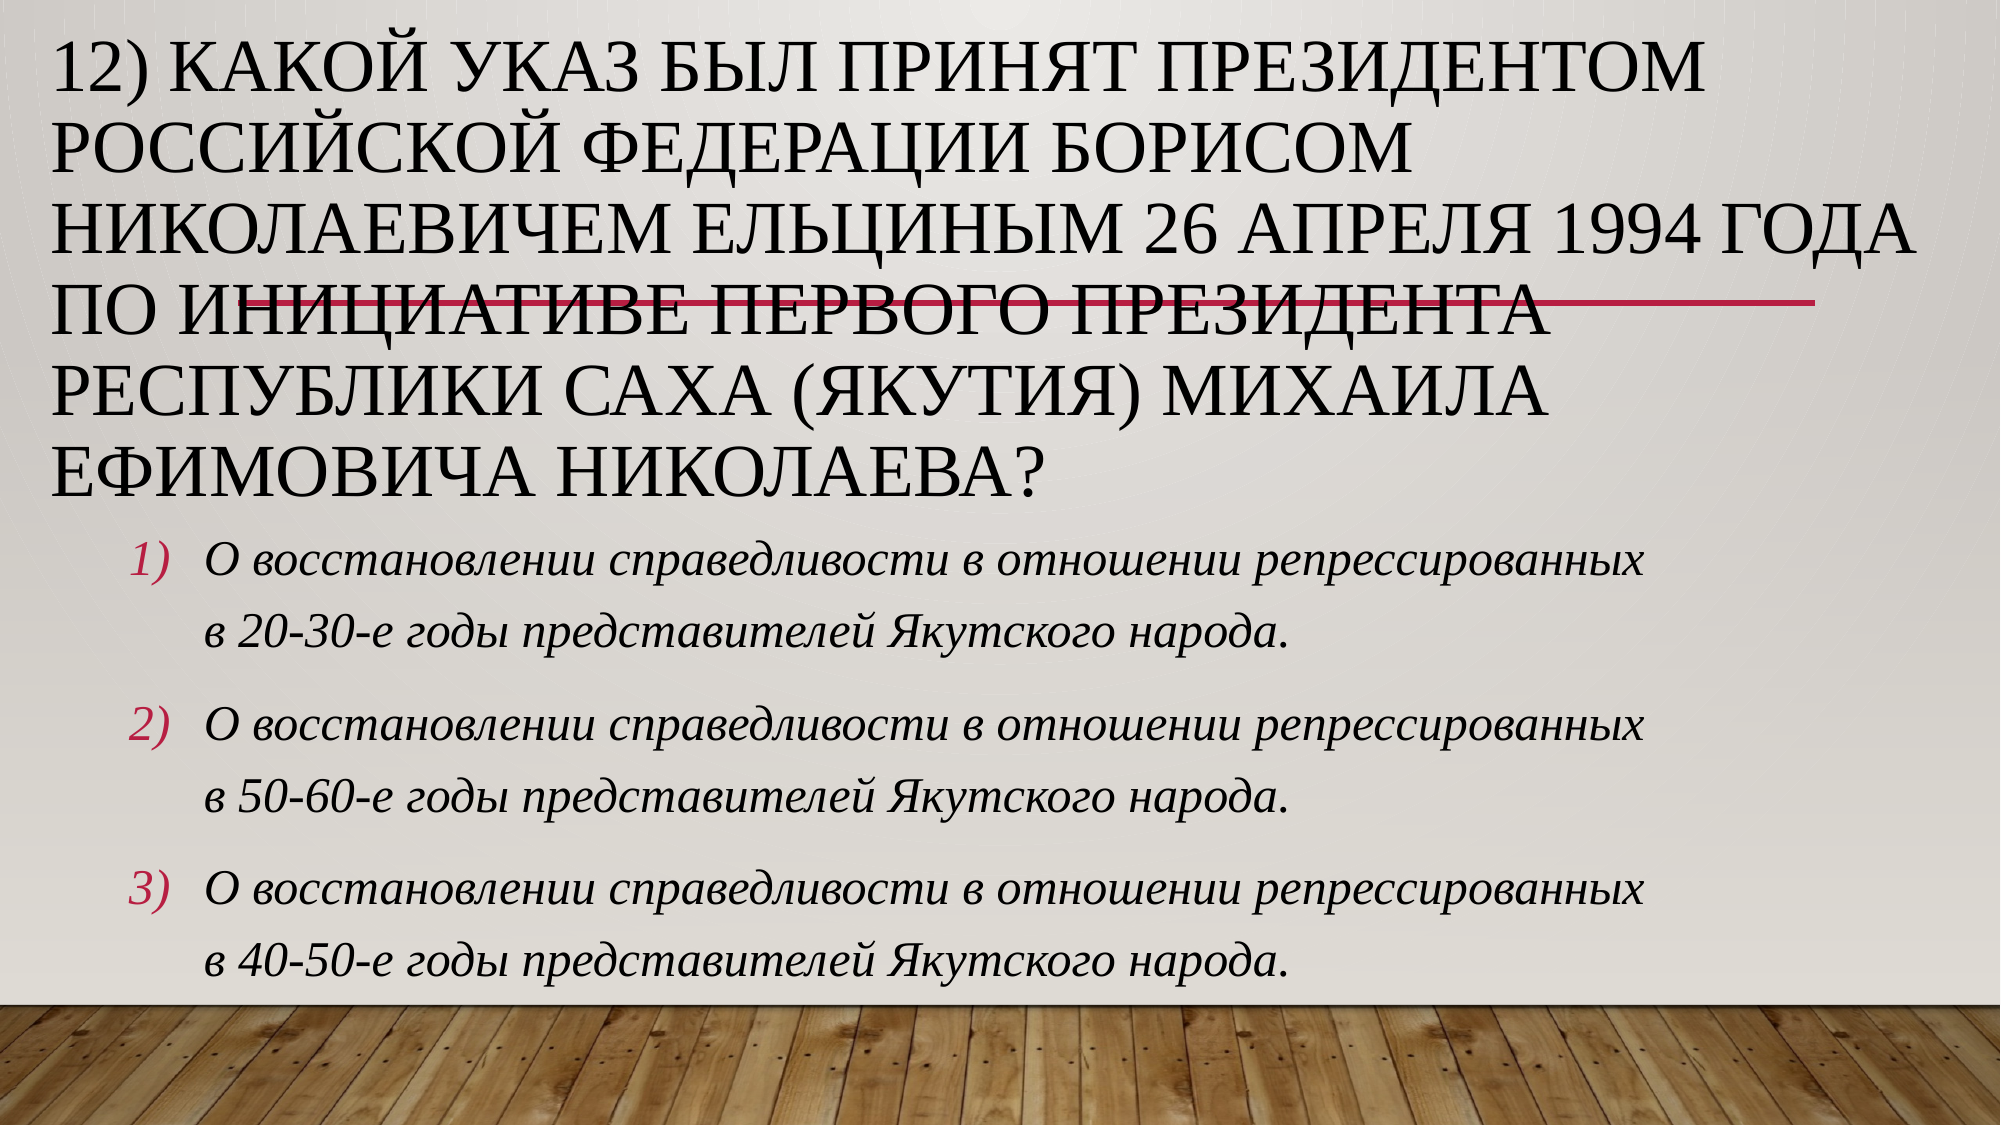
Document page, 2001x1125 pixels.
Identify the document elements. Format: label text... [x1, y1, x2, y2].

picture [0, 1005, 2000, 1125]
list О восстановлении справедливости в отношении репрессированных в 20-30-е годы представителей Якутского народа. О восстановлении справедливости в отношении репрессированных в 50-60-е годы представителей Якутского народа. О восстановлении справедливости в отношении репрессированных в 40-50-е годы представителей Якутского народа. [113, 505, 1690, 1072]
title 12) Какой указ был принят Президентом Российской Федерации Борисом Николаевичем Ельциным 26 апреля 1994 года по инициативе первого Президента Республики Саха (Якутия) Михаила Ефимовича Николаева? [35, 19, 2000, 192]
